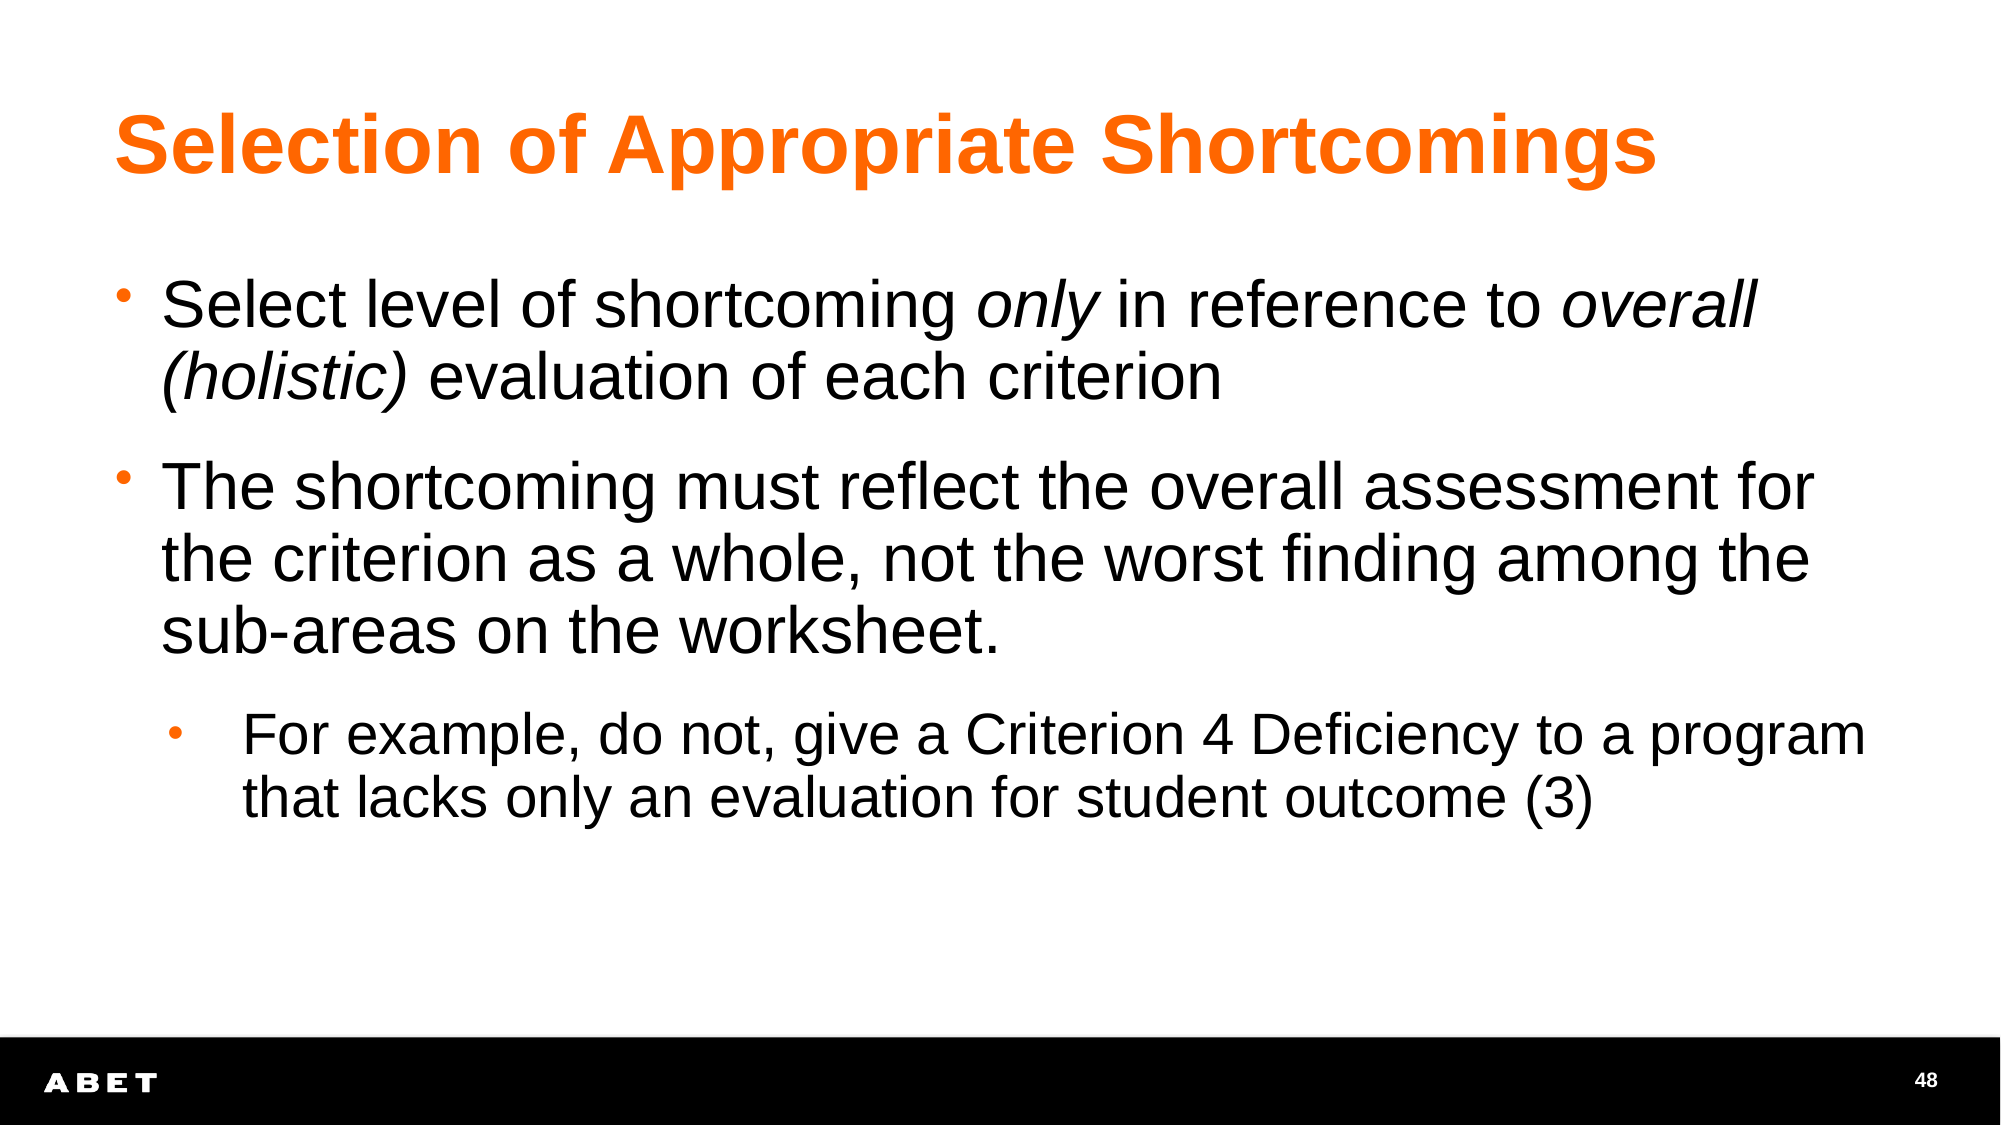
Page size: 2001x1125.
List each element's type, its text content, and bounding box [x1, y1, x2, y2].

list Select level of shortcoming only in reference to overall (holistic) evaluation of each criterion The shortcoming must reflect the overall assessment for the criterion as a whole, not the worst finding among the sub-areas on the worksheet. For example, do not, give a Criterion 4 Deficiency to a program that lacks only an evaluation for student outcome (3) [99, 262, 1900, 975]
title Selection of Appropriate Shortcomings [99, 82, 1900, 213]
picture [16, 1052, 184, 1113]
